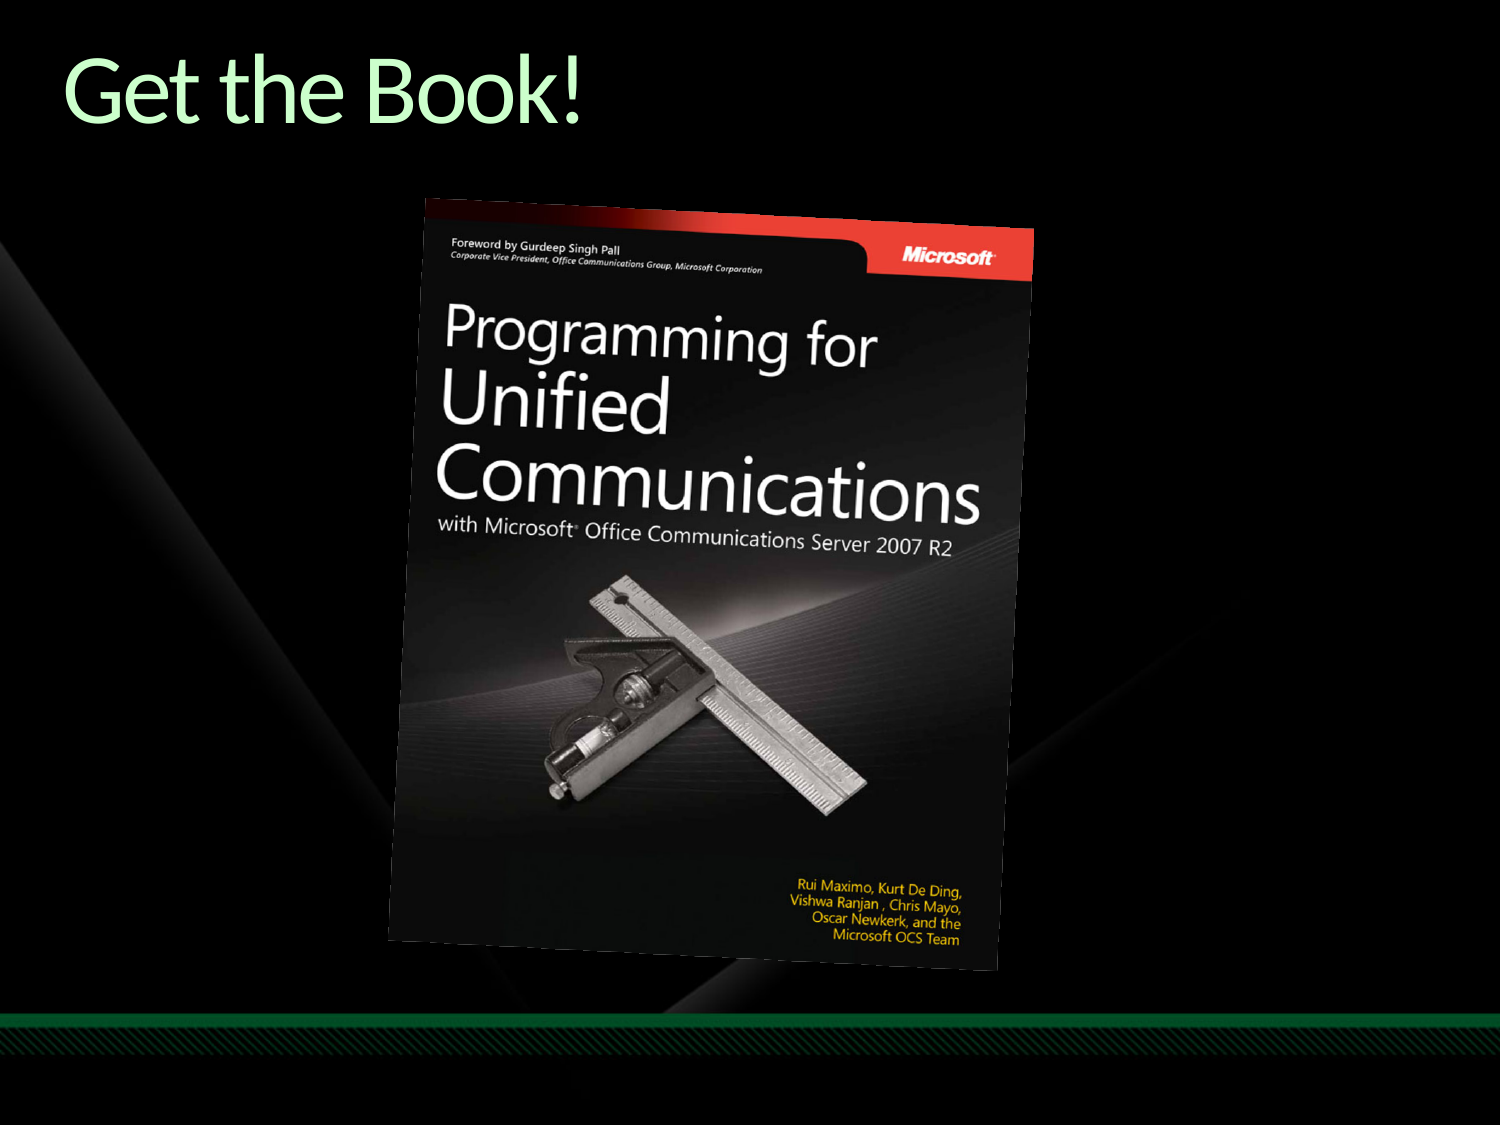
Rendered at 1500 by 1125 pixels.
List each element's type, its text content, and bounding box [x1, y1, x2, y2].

title Get the Book! [62, 37, 1438, 147]
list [406, 212, 1016, 956]
picture [0, 0, 1500, 1125]
